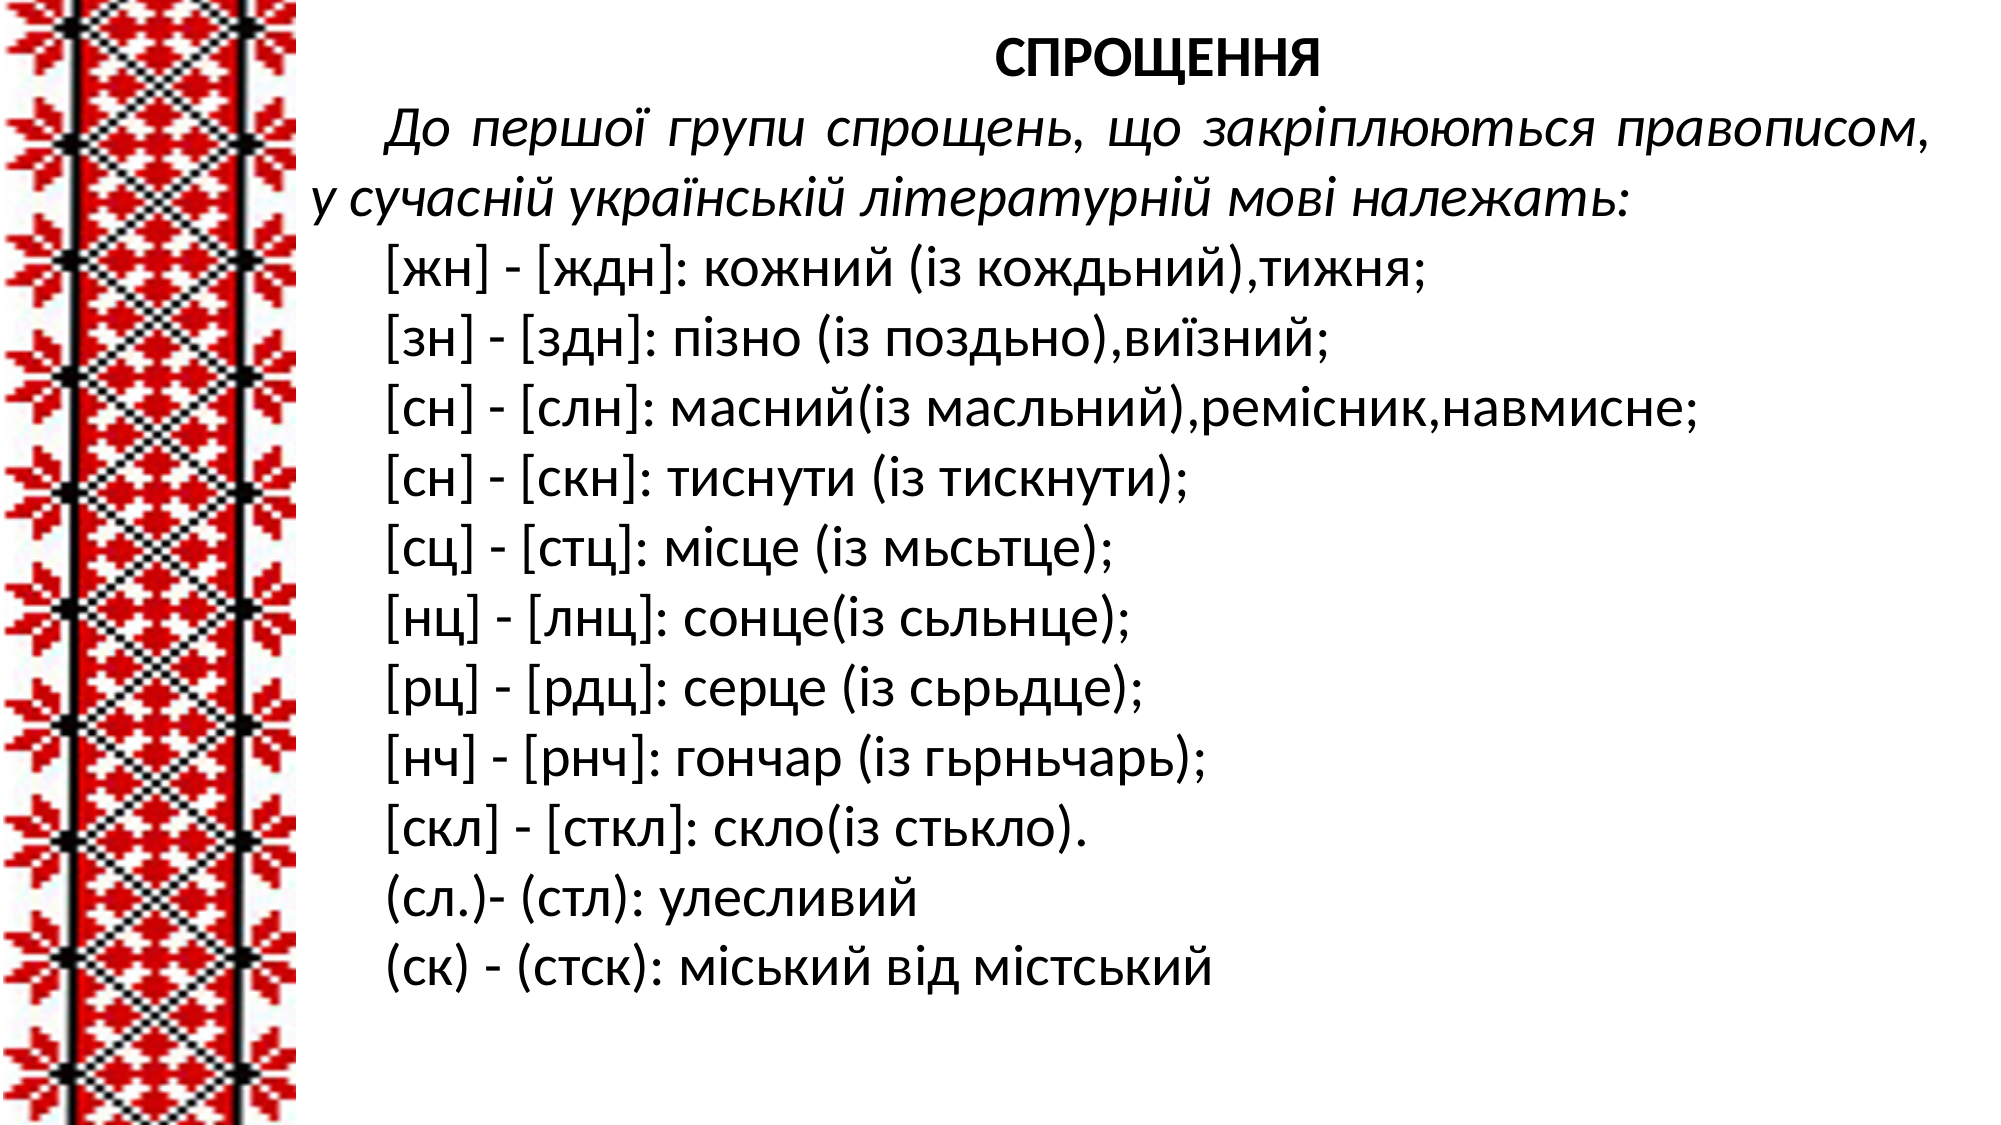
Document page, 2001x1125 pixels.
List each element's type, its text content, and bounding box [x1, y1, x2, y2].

text_box СПРОЩЕННЯ До першої групи спрощень, що закріплюються правописом, у сучасній українській літературній мові належать: [жн] - [ждн]: кожний (із кождьний),тижня; [зн] - [здн]: пізно (із поздьно),виїзний; [сн] - [слн]: масний(із масльний),ремісник,навмисне; [сн] - [скн]: тиснути (із тискнути); [сц] - [стц]: місце (із мьсьтце); [нц] - [лнц]: сонце(із сьльнце); [рц] - [рдц]: серце (із сьрьдце); [нч] - [рнч]: гончар (із гьрньчарь); [скл] - [сткл]: скло(із стькло). (сл.)- (стл): улесливий (ск) - (стск): міський від містський [296, 0, 1948, 1005]
picture [3, 0, 296, 1125]
